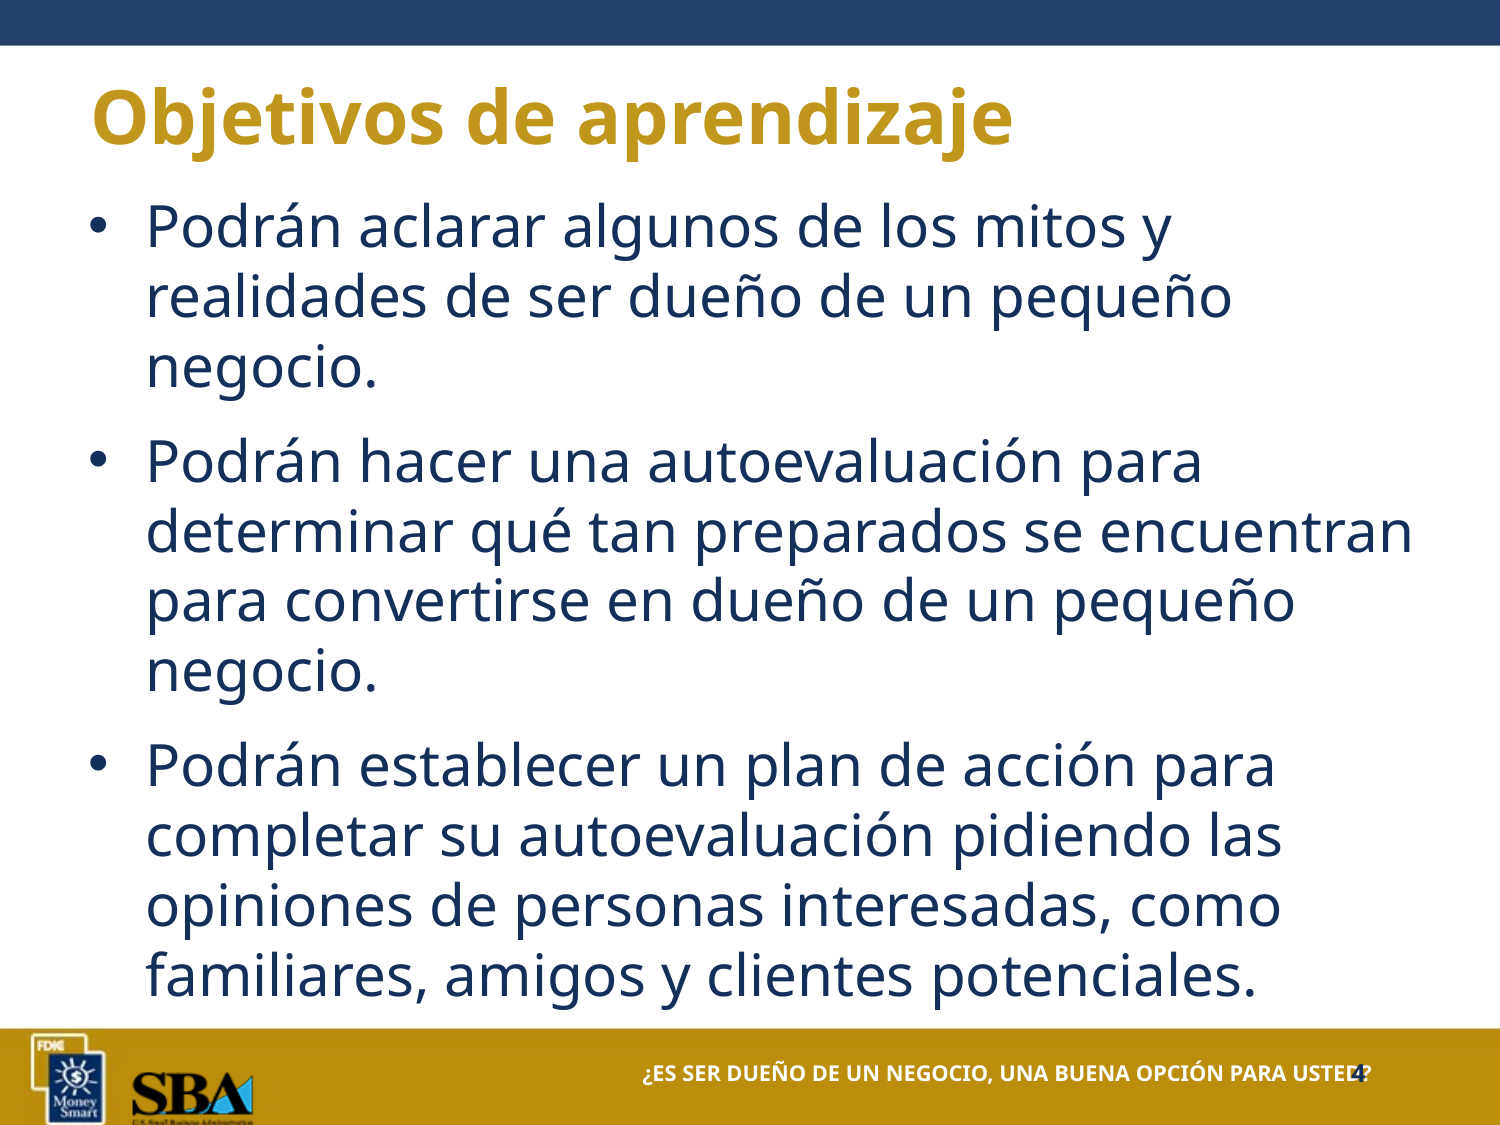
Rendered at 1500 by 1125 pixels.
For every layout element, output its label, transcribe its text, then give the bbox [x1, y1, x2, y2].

list Podrán aclarar algunos de los mitos y realidades de ser dueño de un pequeño negocio. Podrán hacer una autoevaluación para determinar qué tan preparados se encuentran para convertirse en dueño de un pequeño negocio. Podrán establecer un plan de acción para completar su autoevaluación pidiendo las opiniones de personas interesadas, como familiares, amigos y clientes potenciales. [73, 181, 1448, 951]
picture [0, 0, 1500, 1125]
title Objetivos de aprendizaje [74, 62, 1426, 163]
